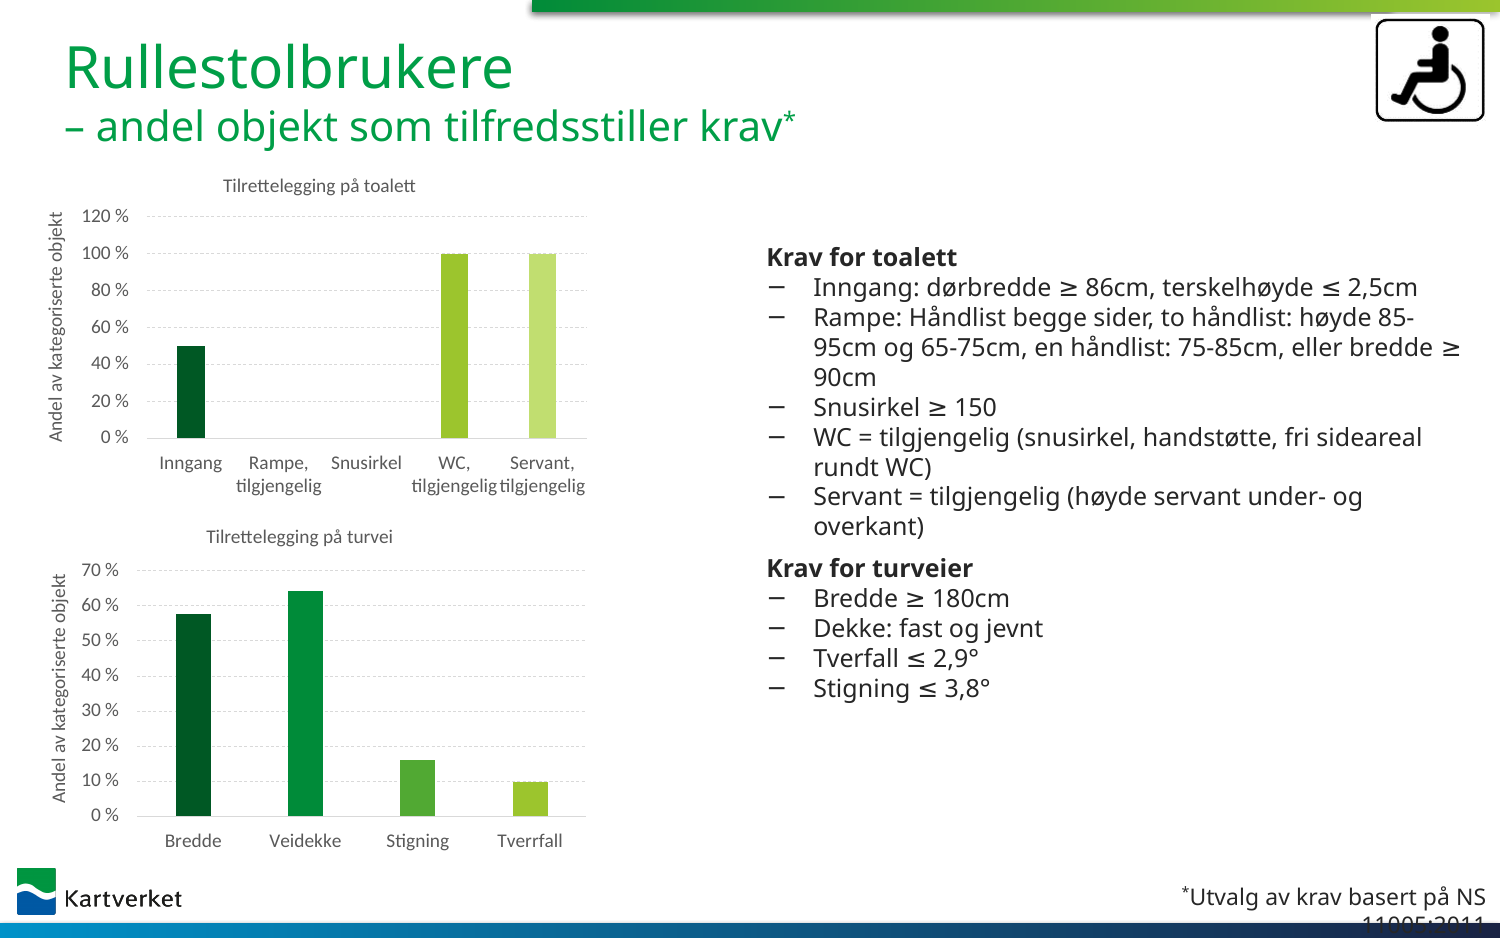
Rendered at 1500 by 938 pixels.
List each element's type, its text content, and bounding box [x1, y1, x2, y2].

text_box Rullestolbrukere – andel objekt som tilfredsstiller krav* [49, 14, 1431, 158]
picture [1371, 13, 1491, 127]
text_box Krav for turveier Bredde ≥ 180cm Dekke: fast og jevnt Tverfall ≤ 2,9° Stigning ≤ 3,8° [751, 545, 1483, 710]
text_box *Utvalg av krav basert på NS 11005:2011 [1068, 873, 1500, 938]
picture [41, 166, 598, 505]
text_box Krav for toalett Inngang: dørbredde ≥ 86cm, terskelhøyde ≤ 2,5cm Rampe: Håndlist begge sider, to håndlist: høyde 85-95cm og 65-75cm, en håndlist: 75-85cm, eller bredde ≥ 90cm Snusirkel ≥ 150 WC = tilgjengelig (snusirkel, handstøtte, fri sideareal rundt WC) Servant = tilgjengelig (høyde servant under- og overkant) [751, 234, 1483, 545]
picture [41, 520, 598, 859]
